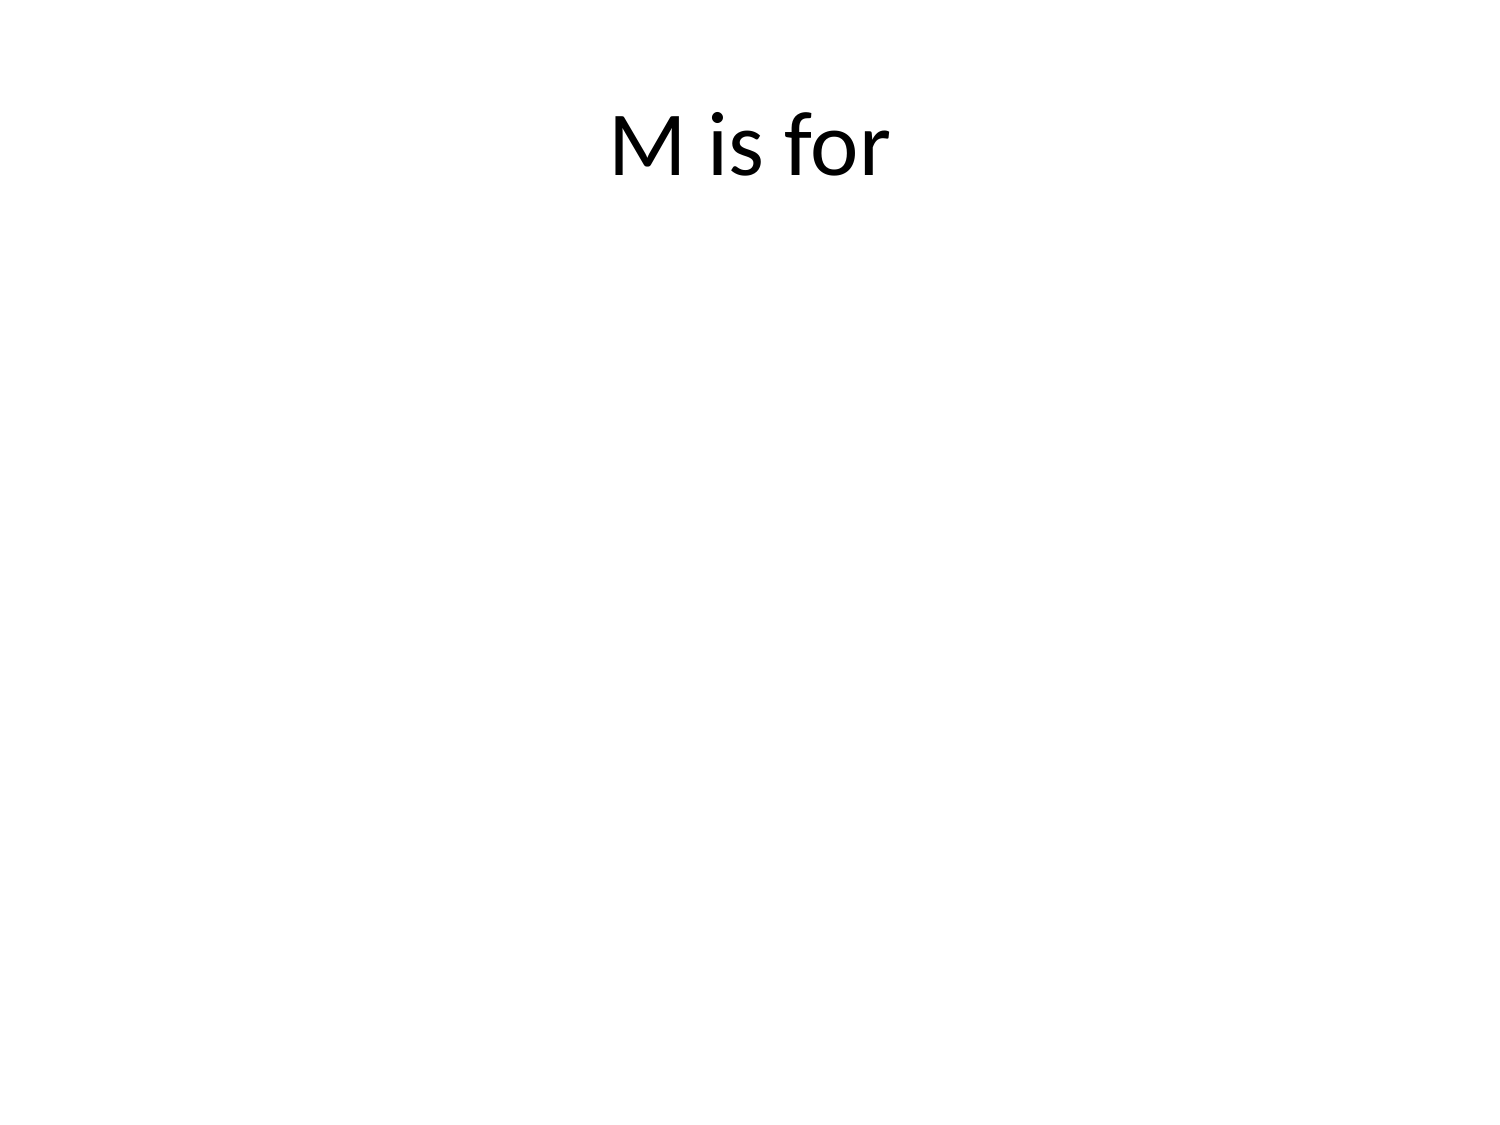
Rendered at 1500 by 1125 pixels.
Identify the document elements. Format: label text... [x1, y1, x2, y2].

title M is for [75, 45, 1425, 233]
